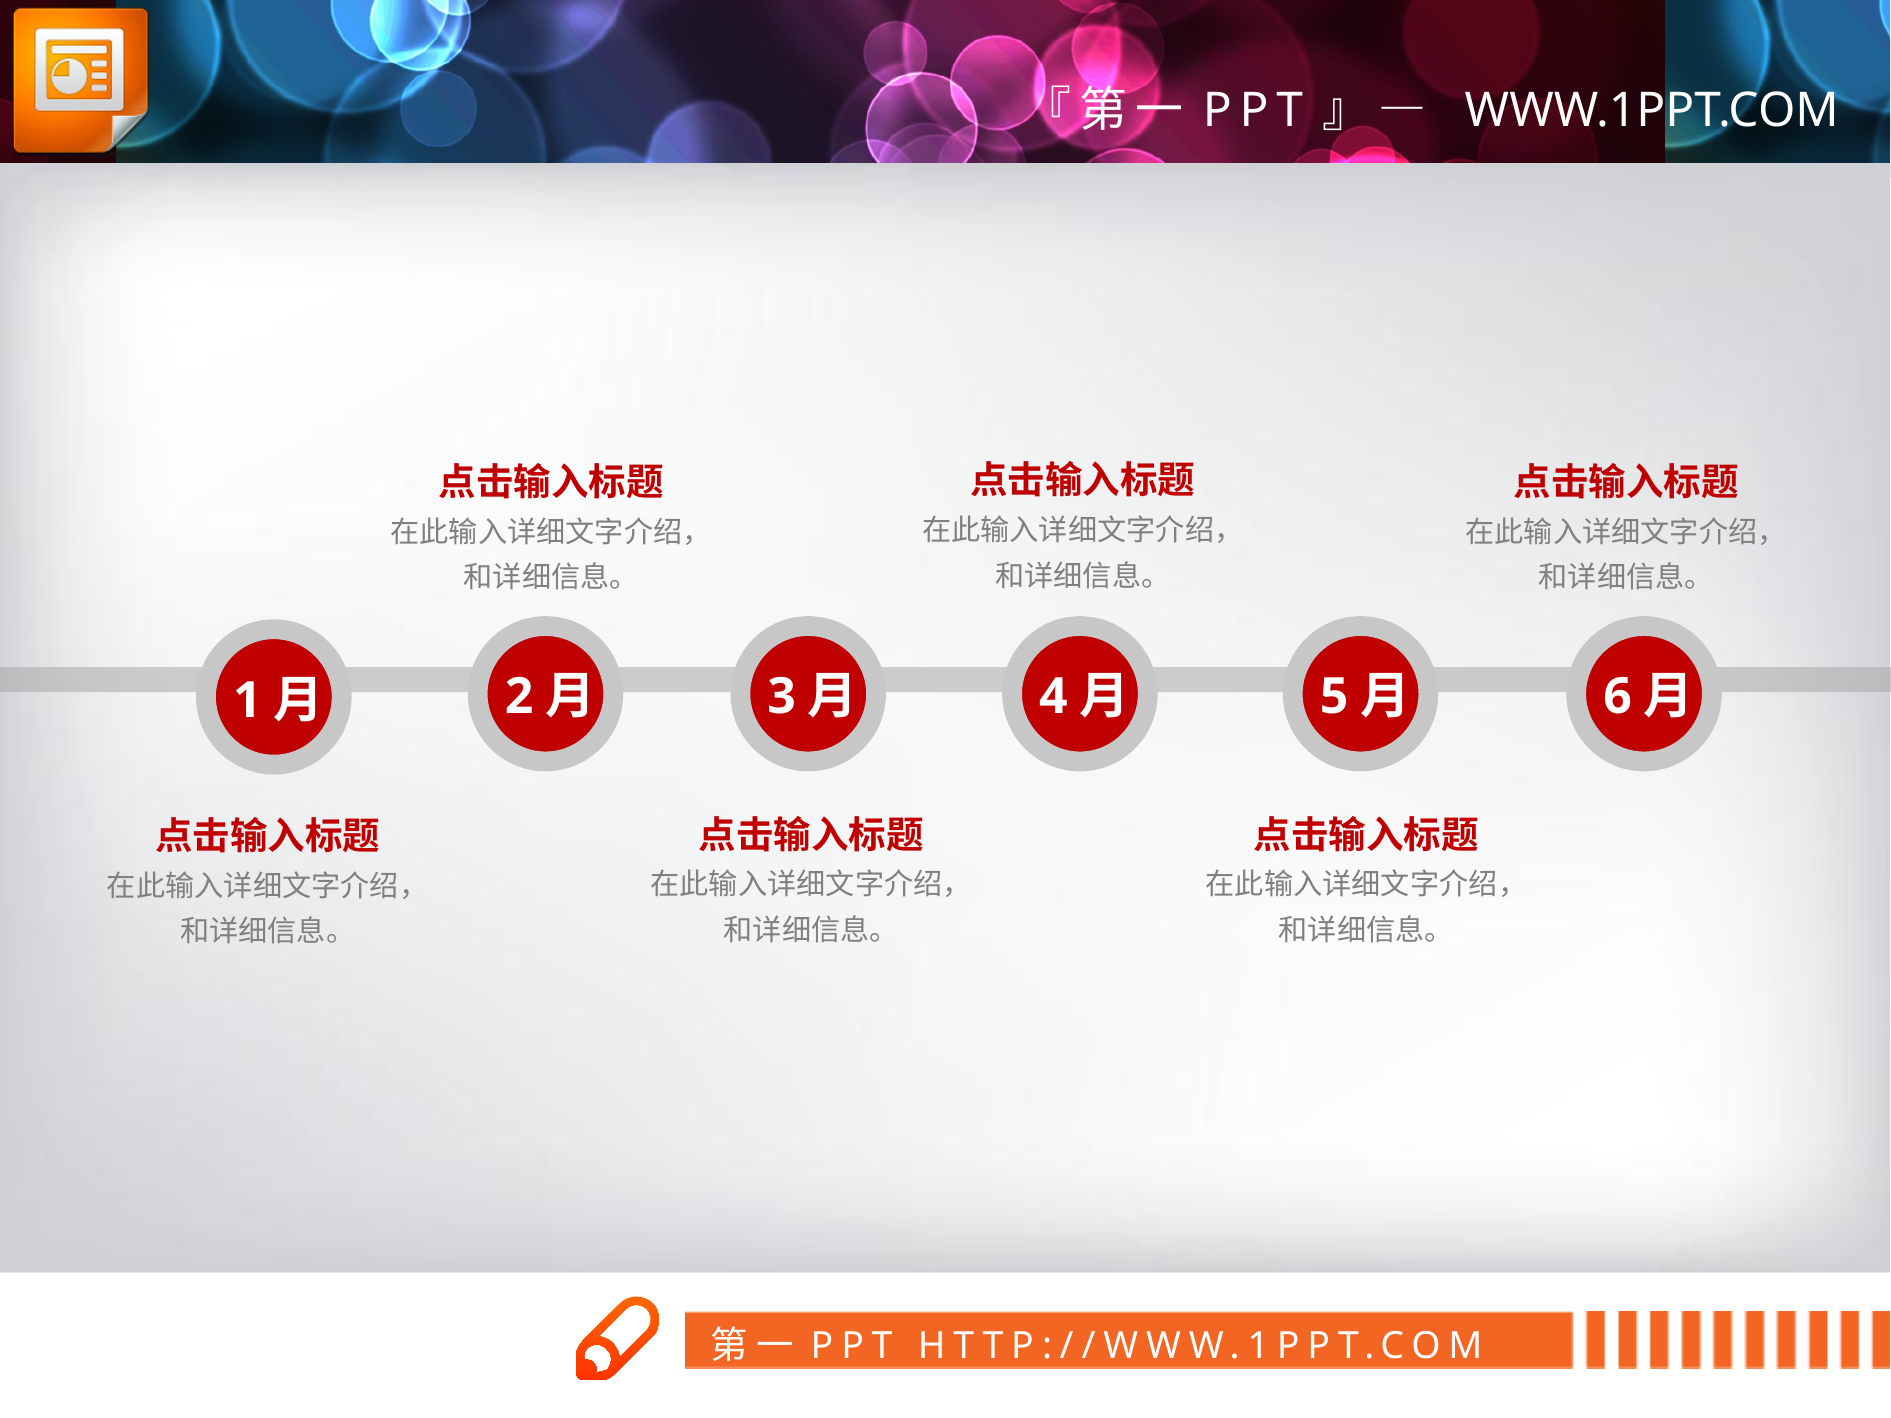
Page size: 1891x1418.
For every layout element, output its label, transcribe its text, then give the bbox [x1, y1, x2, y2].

text_box 点击输入标题 在此输入详细文字介绍， 和详细信息。 [635, 803, 987, 954]
text_box 点击输入标题 在此输入详细文字介绍， 和详细信息。 [92, 804, 444, 955]
text_box 点击输入标题 在此输入详细文字介绍， 和详细信息。 [1190, 803, 1543, 954]
text_box 点击输入标题 在此输入详细文字介绍， 和详细信息。 [375, 450, 728, 601]
text_box 点击输入标题 在此输入详细文字介绍， 和详细信息。 [1450, 450, 1803, 601]
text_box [740, 625, 886, 762]
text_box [477, 625, 623, 762]
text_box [1292, 625, 1438, 762]
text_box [205, 628, 351, 765]
picture [685, 1311, 1891, 1369]
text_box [1011, 625, 1157, 762]
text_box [1575, 625, 1722, 762]
text_box 点击输入标题 在此输入详细文字介绍， 和详细信息。 [907, 448, 1259, 600]
picture [0, 693, 1891, 1275]
picture [0, 0, 1891, 667]
